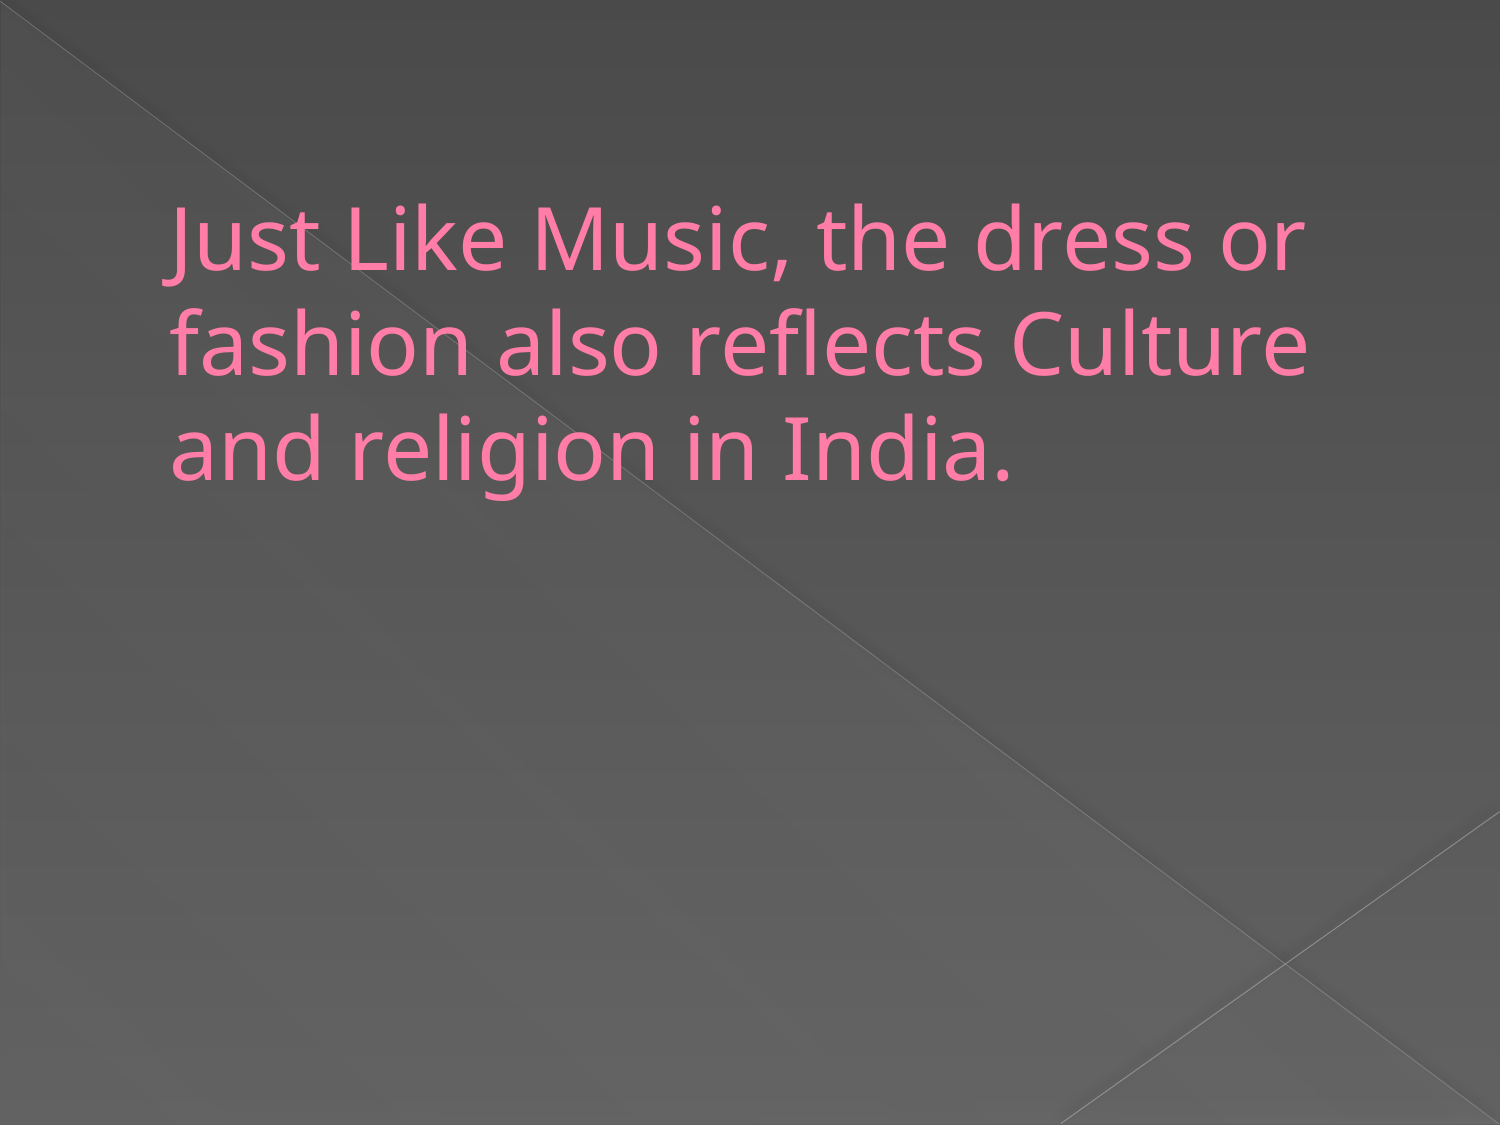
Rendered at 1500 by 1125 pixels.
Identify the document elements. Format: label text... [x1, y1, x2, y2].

title Just Like Music, the dress or fashion also reflects Culture and religion in India. [75, 43, 1425, 638]
